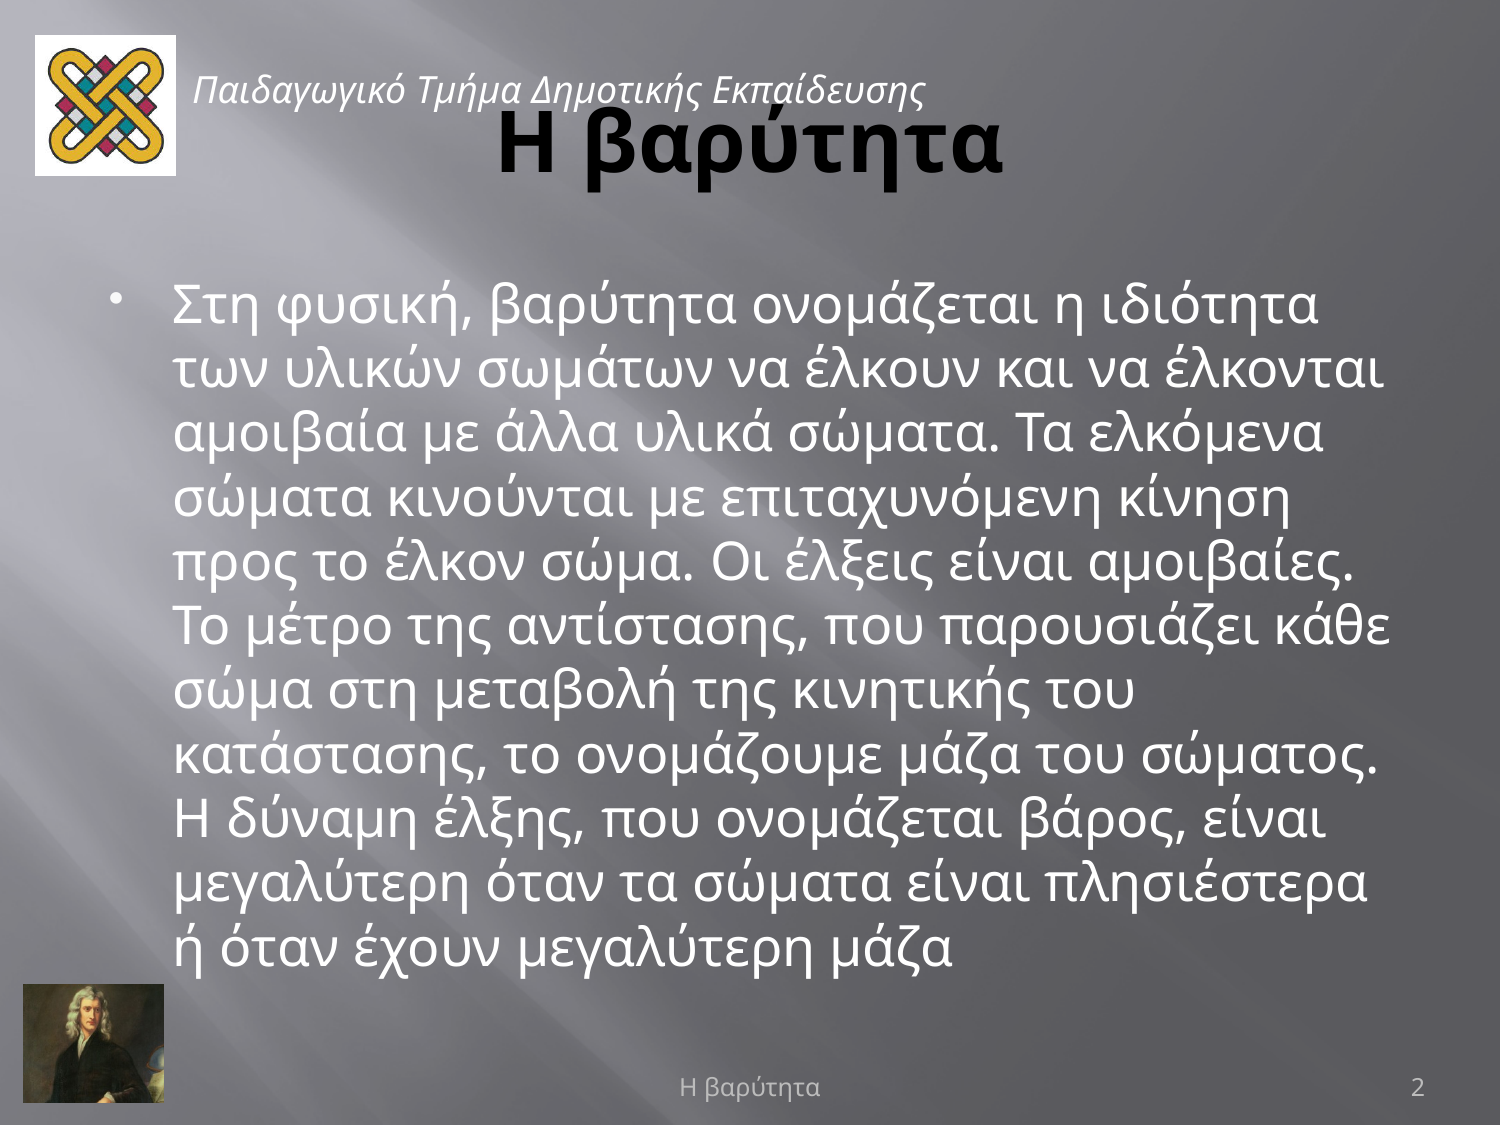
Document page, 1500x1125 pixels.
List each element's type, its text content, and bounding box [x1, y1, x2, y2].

slide_number 2 [1299, 1052, 1425, 1113]
list Στη φυσική, βαρύτητα ονομάζεται η ιδιότητα των υλικών σωμάτων να έλκουν και να έλκονται αμοιβαία με άλλα υλικά σώματα. Τα ελκόμενα σώματα κινούνται με επιταχυνόμενη κίνηση προς το έλκον σώμα. Οι έλξεις είναι αμοιβαίες. Το μέτρο της αντίστασης, που παρουσιάζει κάθε σώμα στη μεταβολή της κινητικής του κατάστασης, το ονομάζουμε μάζα του σώματος. Η δύναμη έλξης, που ονομάζεται βάρος, είναι μεγαλύτερη όταν τα σώματα είναι πλησιέστερα ή όταν έχουν μεγαλύτερη μάζα [75, 262, 1425, 1035]
picture [35, 35, 176, 176]
picture [23, 984, 164, 1103]
footer Η βαρύτητα [512, 1052, 988, 1113]
title Η βαρύτητα [75, 45, 1425, 233]
